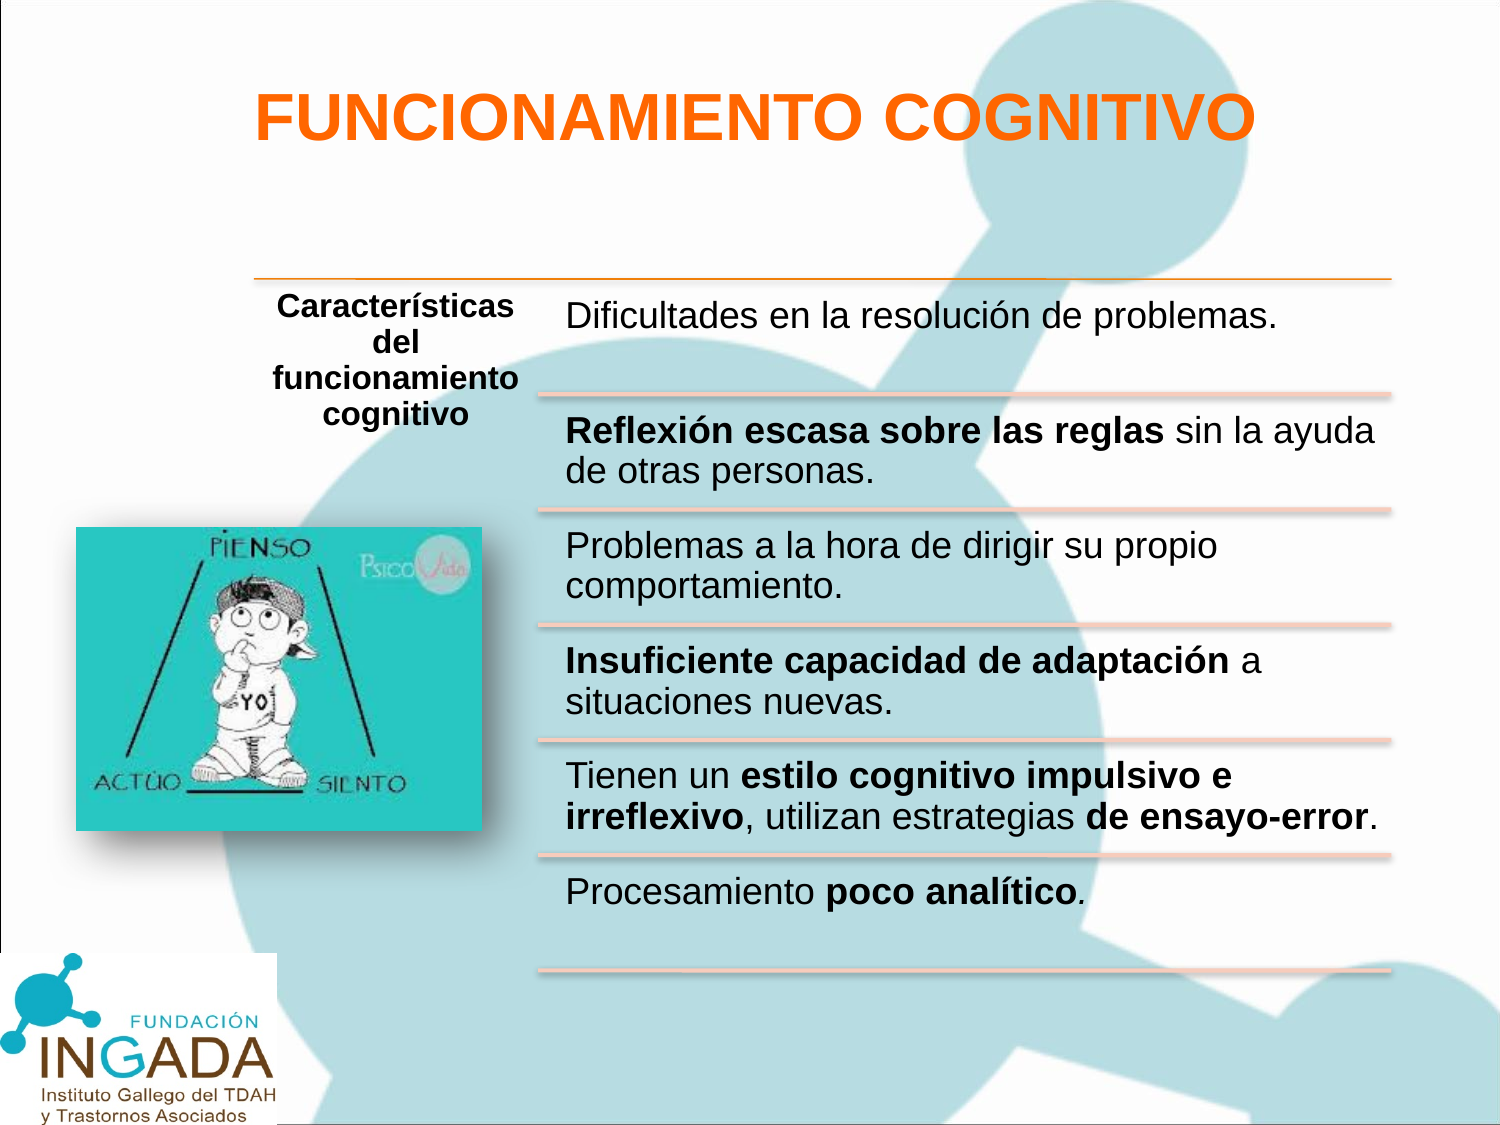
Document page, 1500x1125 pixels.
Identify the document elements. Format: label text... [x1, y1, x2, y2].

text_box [253, 278, 1392, 977]
picture [0, 0, 1500, 1125]
text_box FUNCIONAMIENTO COGNITIVO [41, 66, 1435, 182]
